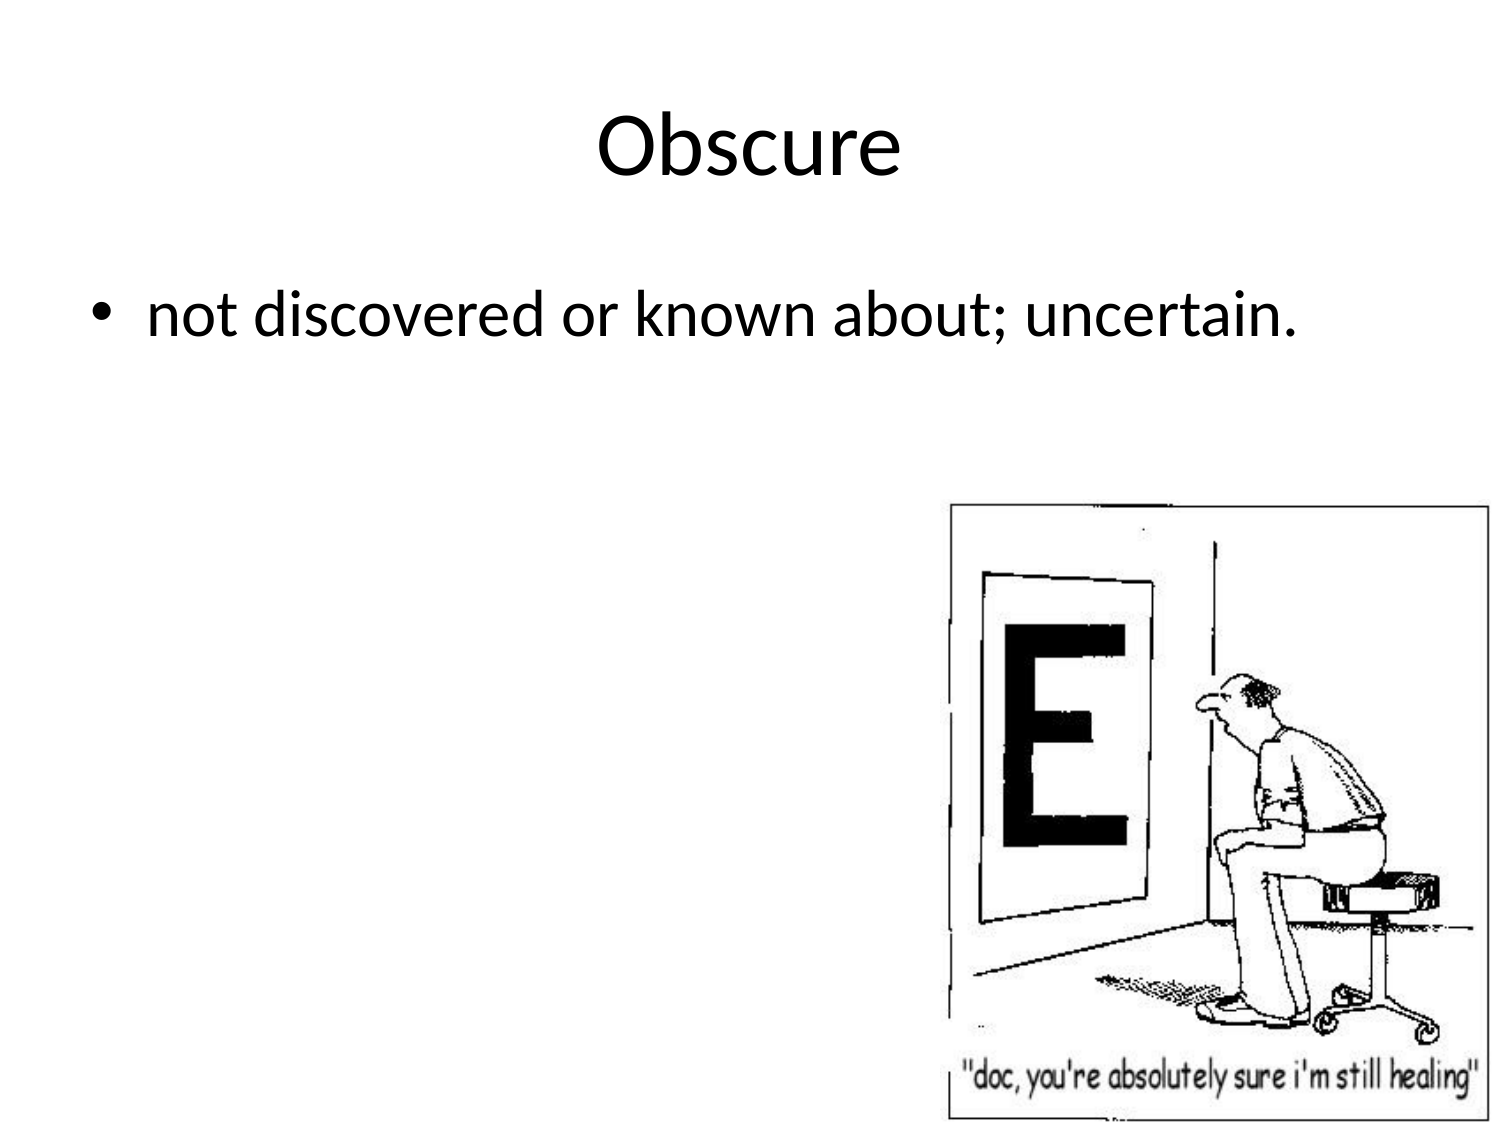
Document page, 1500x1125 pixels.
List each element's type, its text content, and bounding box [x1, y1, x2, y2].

list not discovered or known about; uncertain. [75, 262, 1425, 1005]
picture [940, 499, 1500, 1125]
title Obscure [75, 45, 1425, 233]
